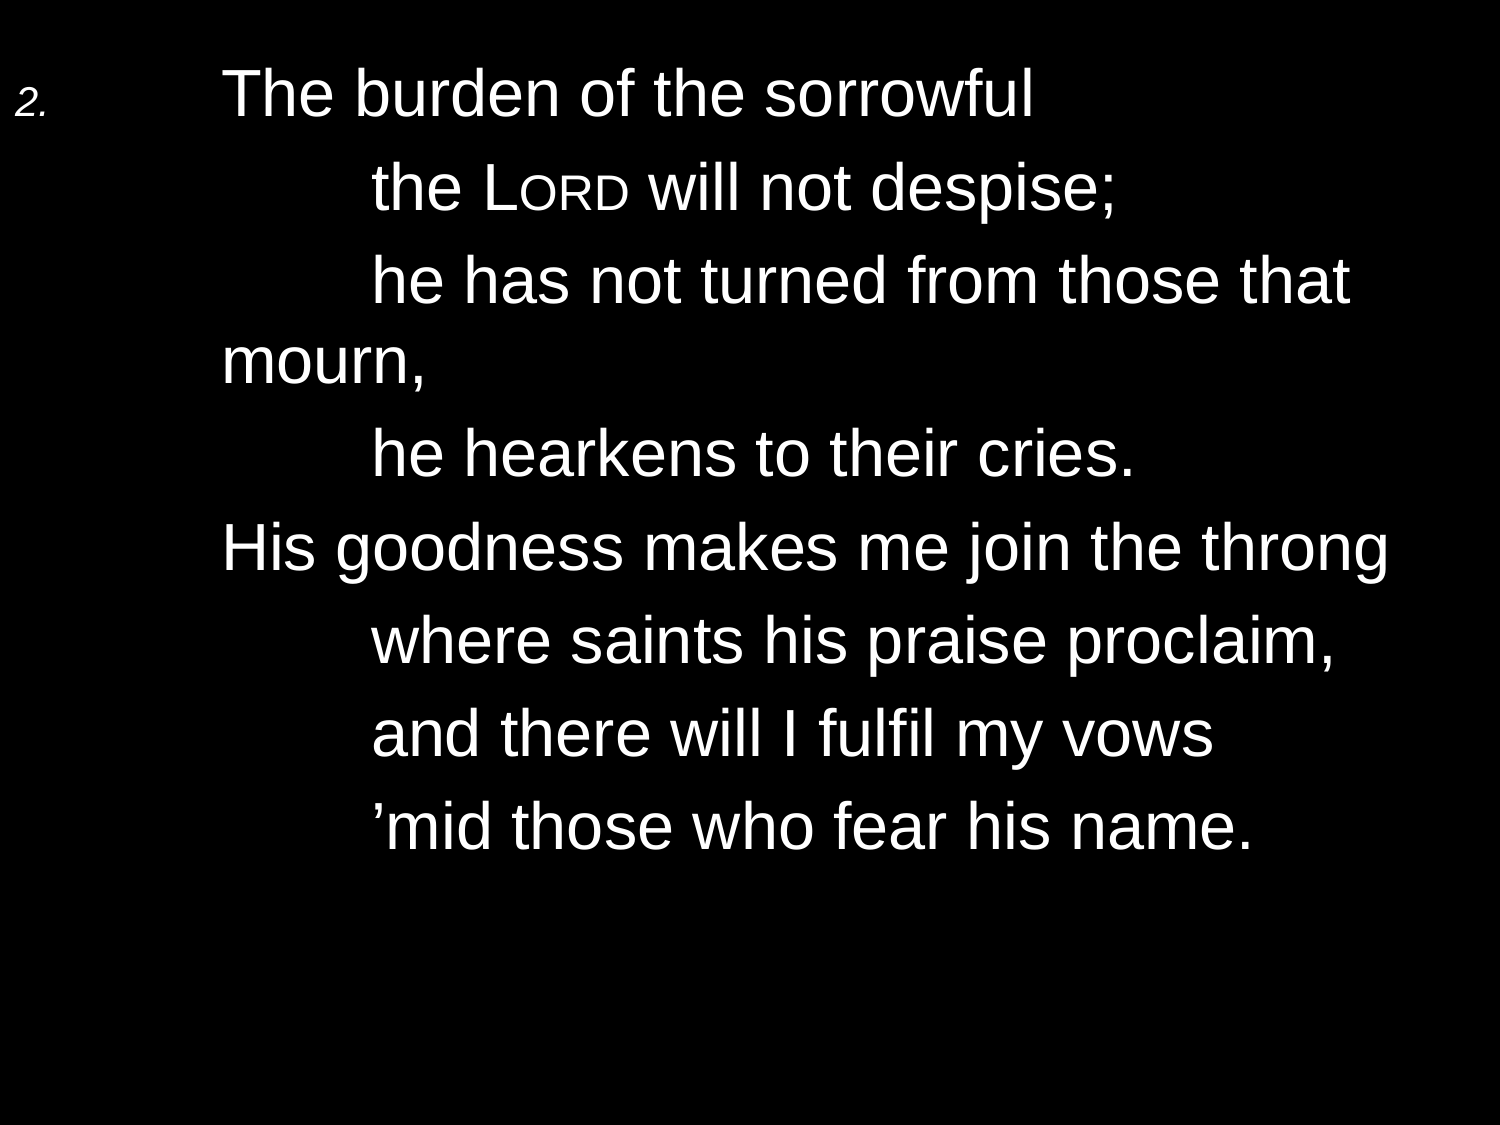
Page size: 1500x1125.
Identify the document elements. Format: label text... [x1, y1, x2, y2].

list 2. The burden of the sorrowful the Lord will not despise; he has not turned from those that mourn, he hearkens to their cries. His goodness makes me join the throng where saints his praise proclaim, and there will I fulfil my vows ’mid those who fear his name. [0, 42, 1500, 1047]
